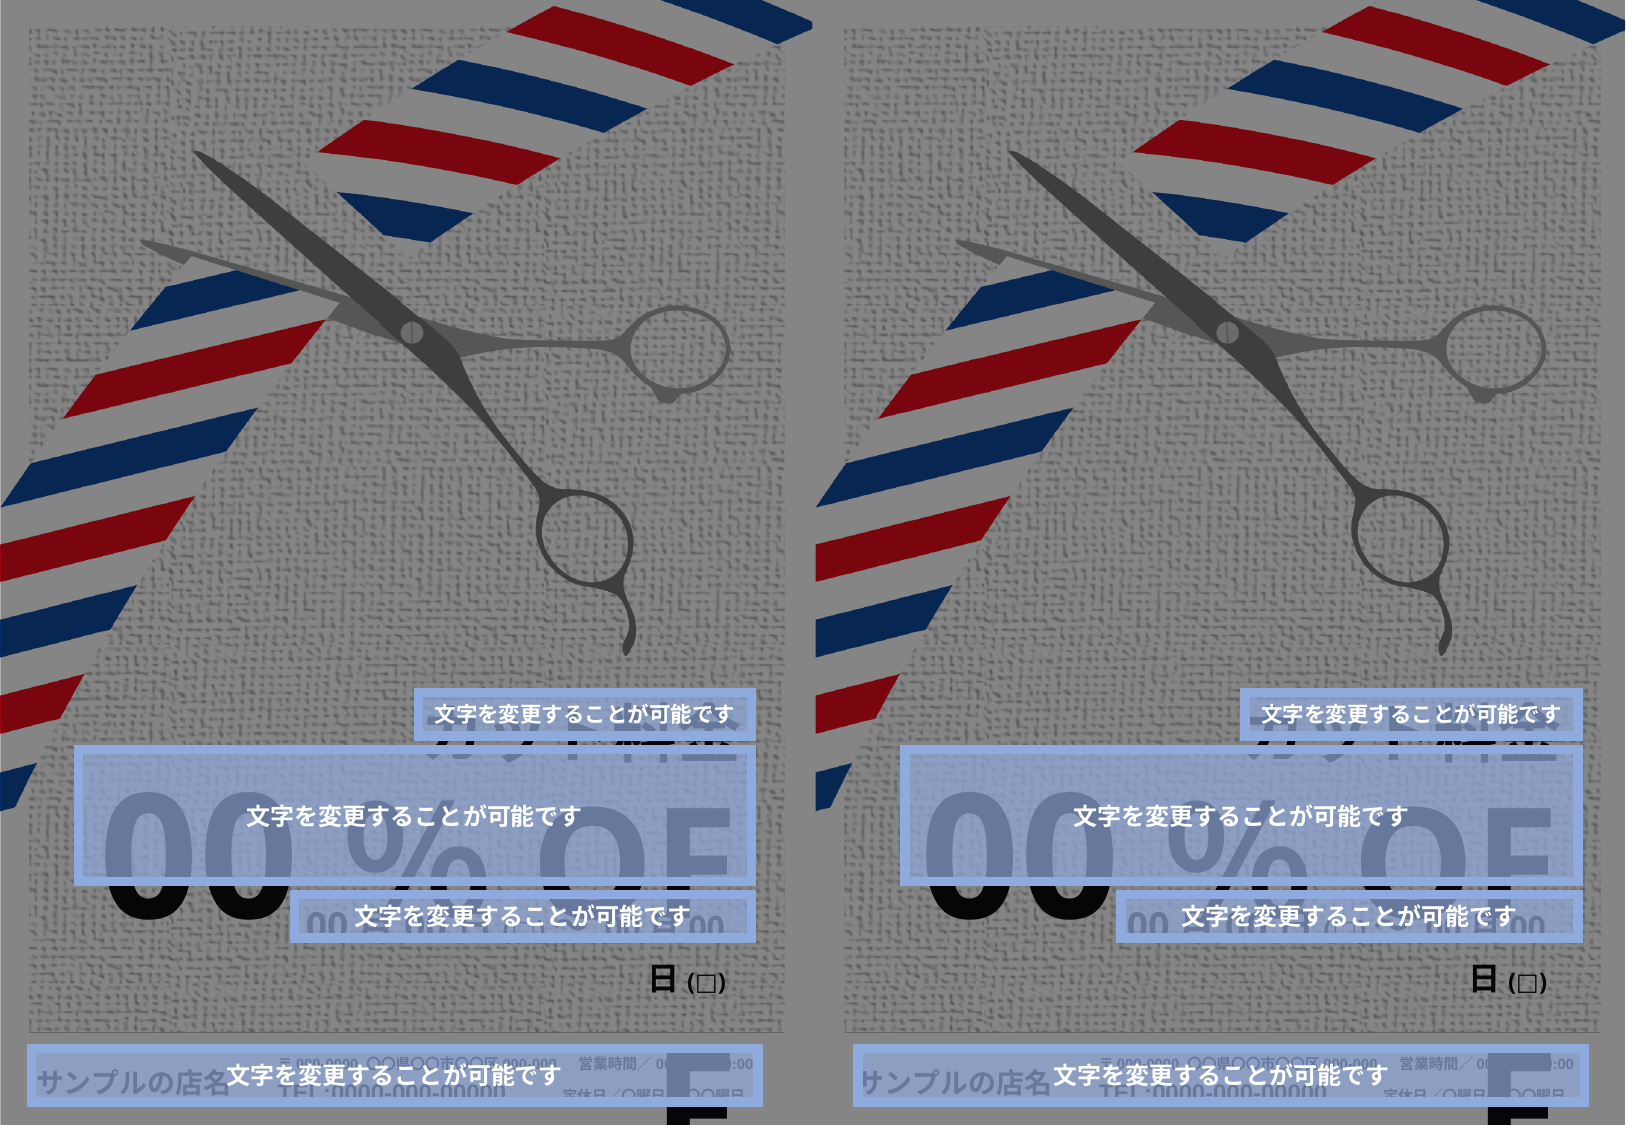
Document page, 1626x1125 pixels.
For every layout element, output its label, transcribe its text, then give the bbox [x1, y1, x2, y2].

text_box 文字を変更することが可能です [293, 893, 753, 939]
text_box [0, 0, 1625, 1125]
text_box 文字を変更することが可能です [857, 1047, 1586, 1103]
text_box 文字を変更することが可能です [904, 749, 1579, 883]
text_box 文字を変更することが可能です [1244, 692, 1579, 737]
text_box 文字を変更することが可能です [31, 1047, 759, 1103]
text_box 文字を変更することが可能です [1120, 893, 1579, 939]
text_box 文字を変更することが可能です [418, 692, 753, 737]
text_box 文字を変更することが可能です [77, 749, 753, 883]
